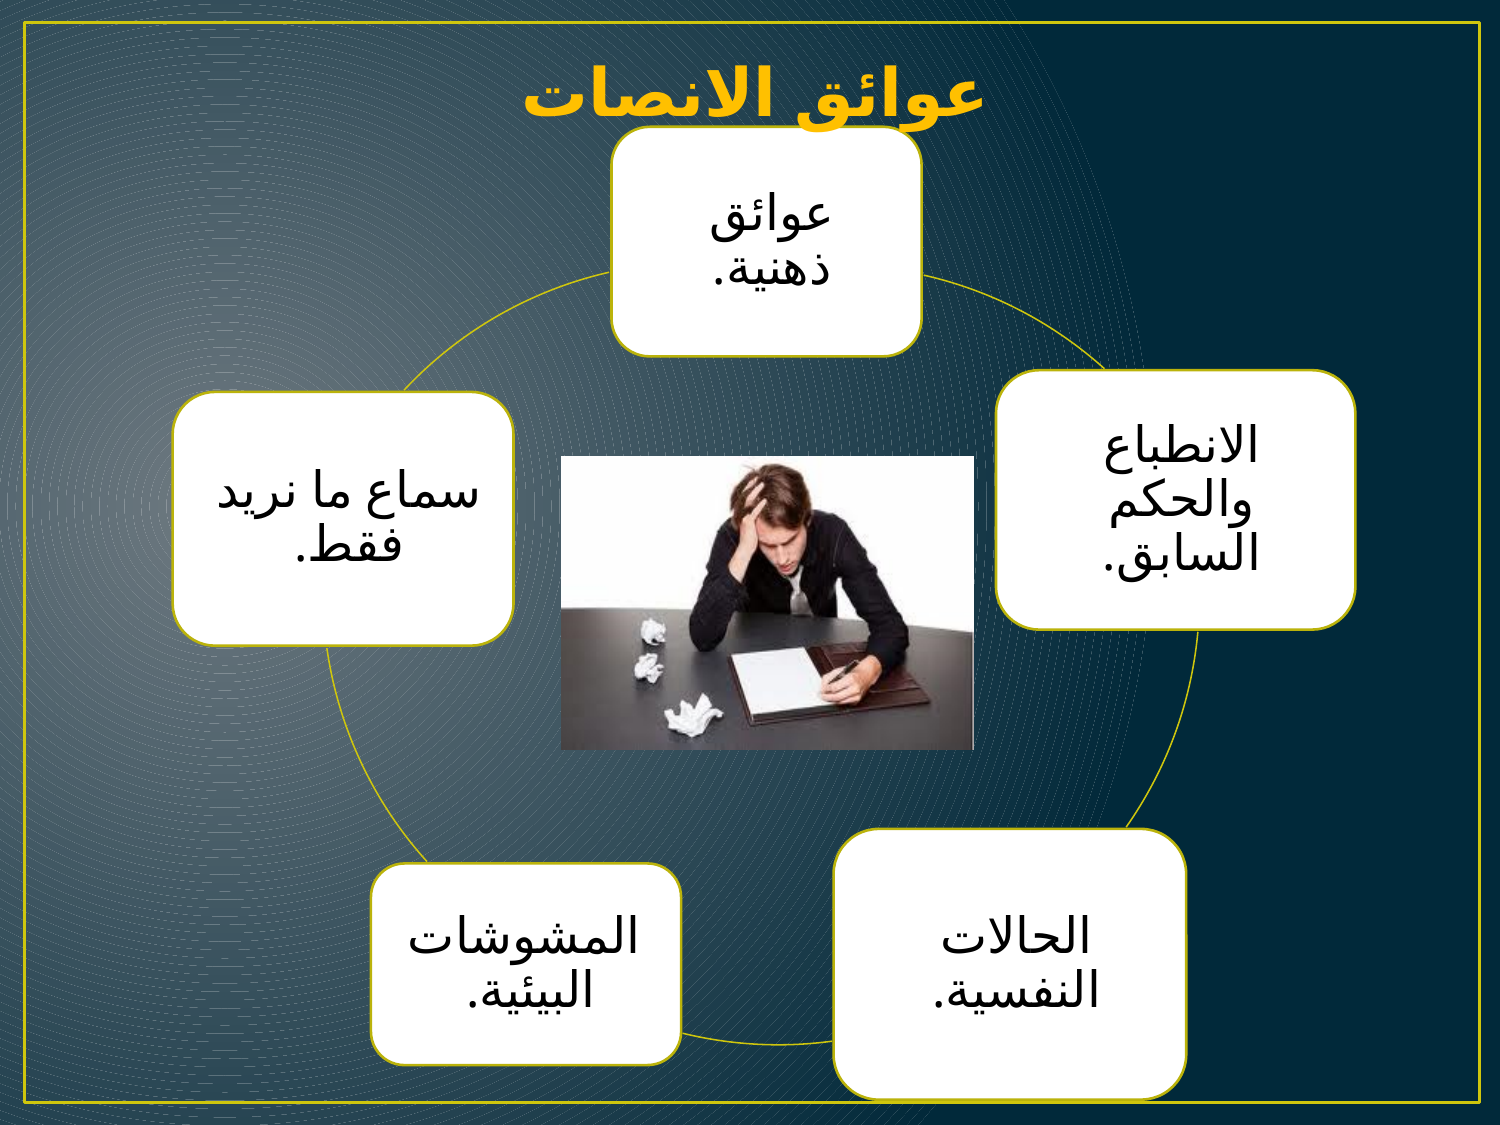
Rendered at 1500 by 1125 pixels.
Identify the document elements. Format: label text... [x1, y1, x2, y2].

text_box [64, 136, 1471, 1083]
text_box عوائق الانصات [289, 42, 1223, 133]
picture [560, 455, 975, 750]
